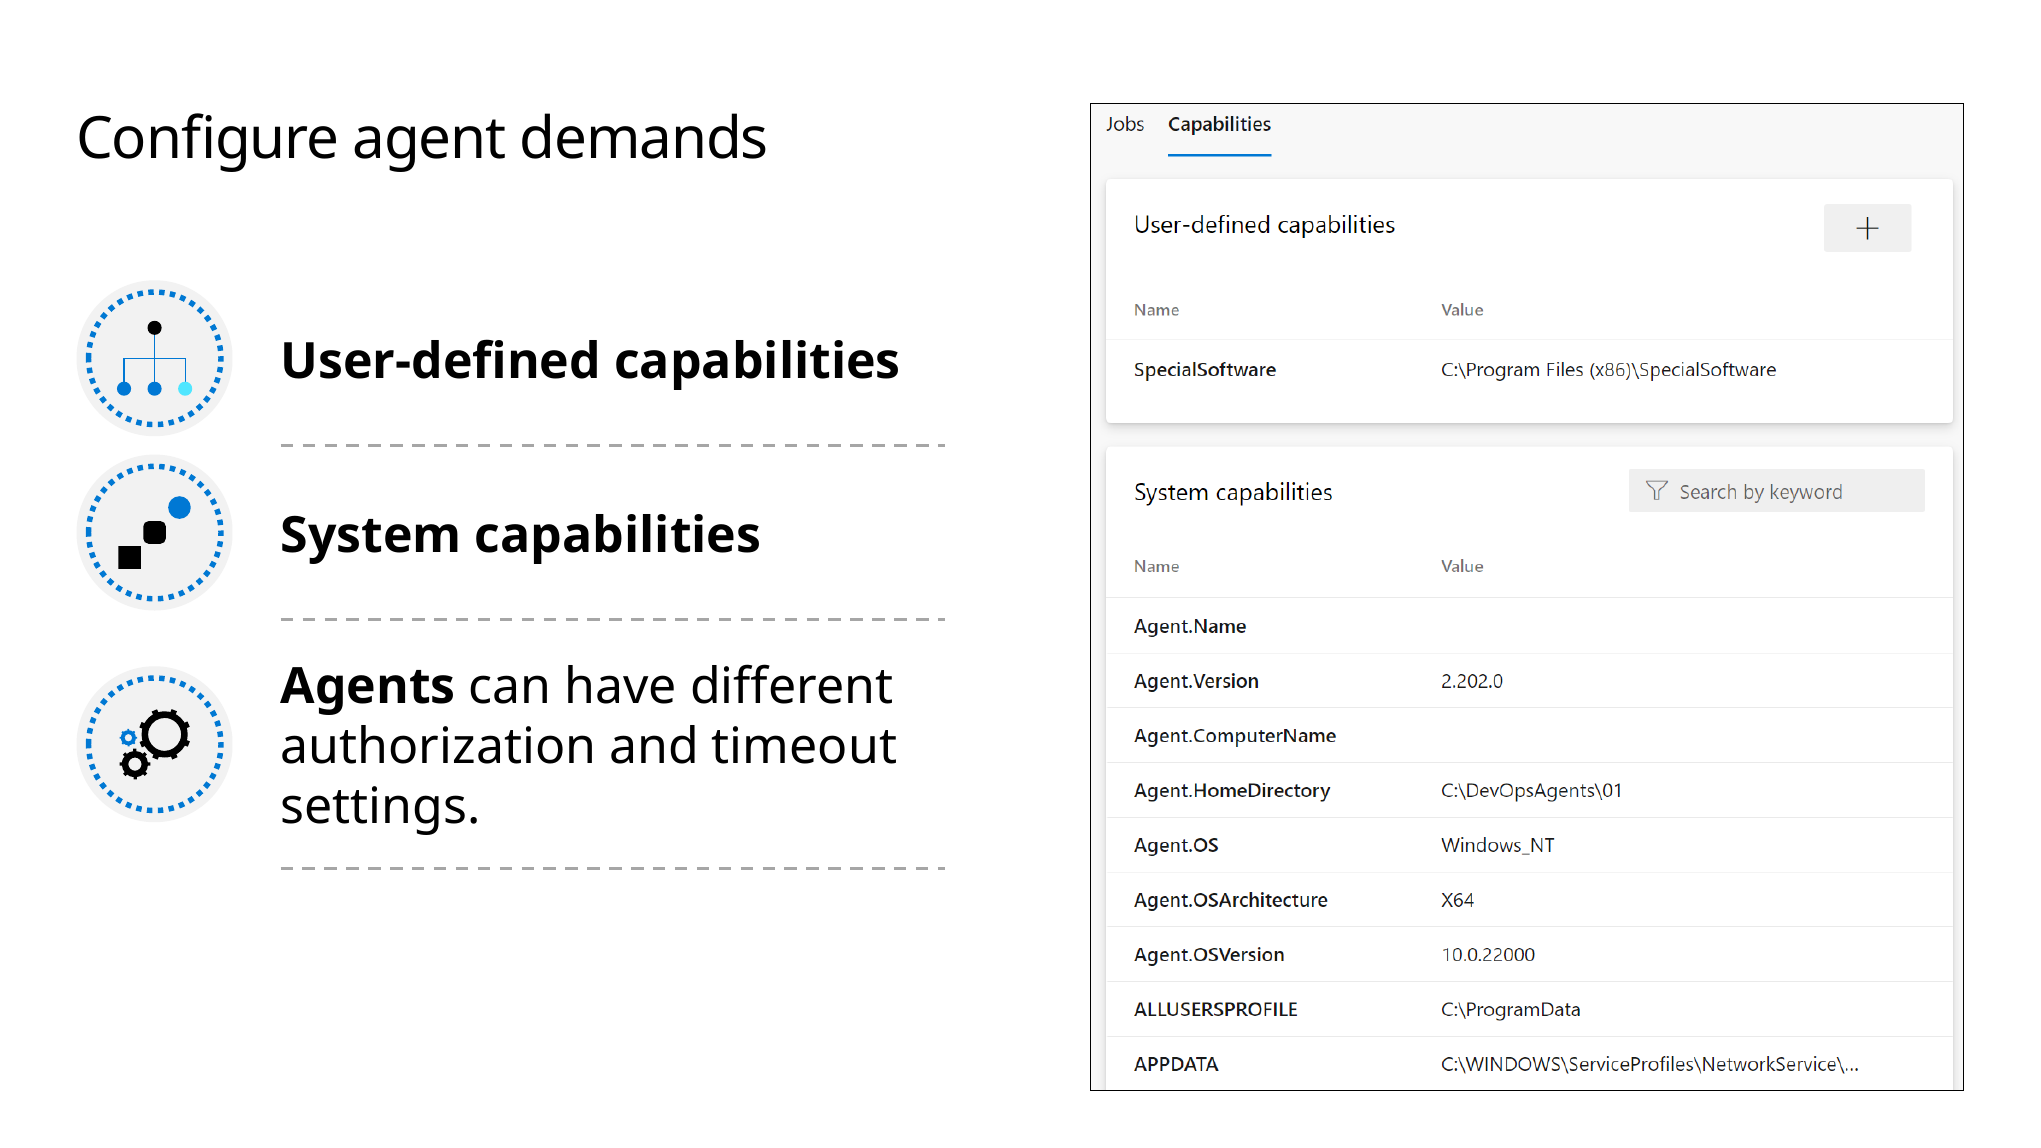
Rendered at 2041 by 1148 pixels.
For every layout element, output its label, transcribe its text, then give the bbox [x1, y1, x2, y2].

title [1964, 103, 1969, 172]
text_box User-defined capabilities [280, 320, 946, 396]
picture [75, 279, 233, 437]
picture [1089, 103, 1964, 1091]
text_box Agents can have different authorization and timeout settings. [280, 652, 946, 836]
picture [75, 454, 233, 611]
text_box System capabilities [280, 494, 946, 570]
title Configure agent demands [76, 103, 1089, 172]
picture [75, 665, 233, 823]
